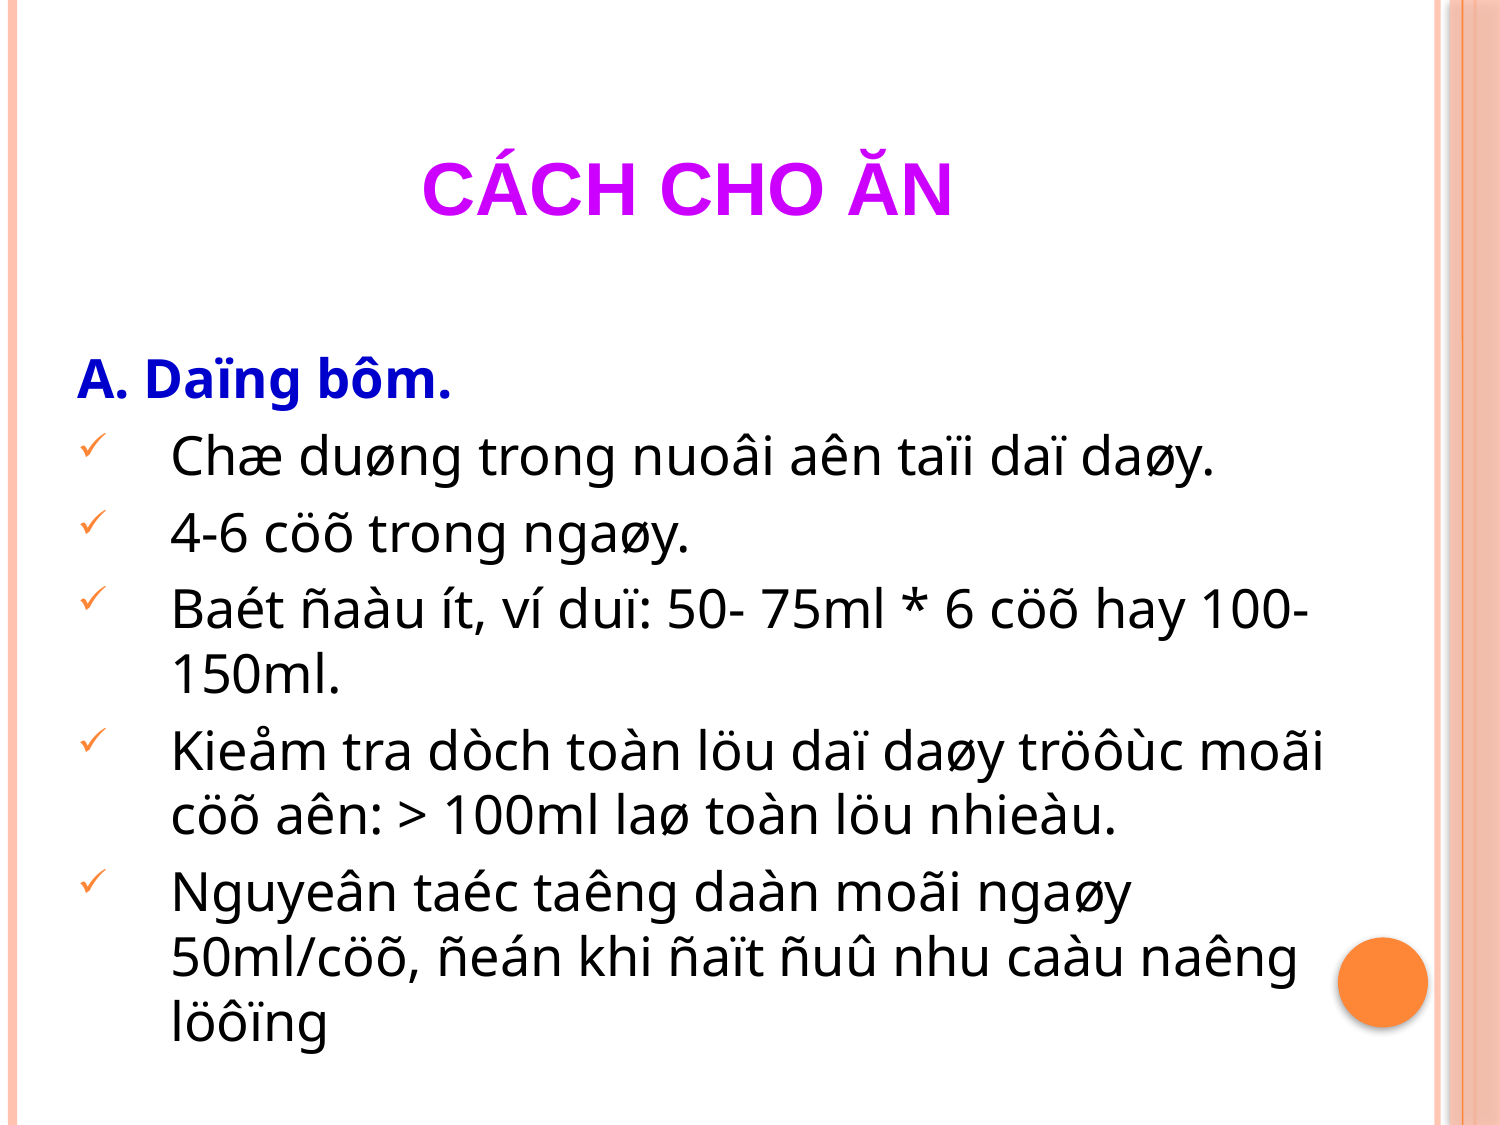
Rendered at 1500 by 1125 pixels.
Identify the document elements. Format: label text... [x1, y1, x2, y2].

list A. Daïng bôm. Chæ duøng trong nuoâi aên taïi daï daøy. 4-6 cöõ trong ngaøy. Baét ñaàu ít, ví duï: 50- 75ml * 6 cöõ hay 100- 150ml. Kieåm tra dòch toàn löu daï daøy tröôùc moãi cöõ aên: > 100ml laø toàn löu nhieàu. Nguyeân taéc taêng daàn moãi ngaøy 50ml/cöõ, ñeán khi ñaït ñuû nhu caàu naêng löôïng [62, 337, 1413, 1063]
title Cách cho ăn [125, 37, 1253, 238]
